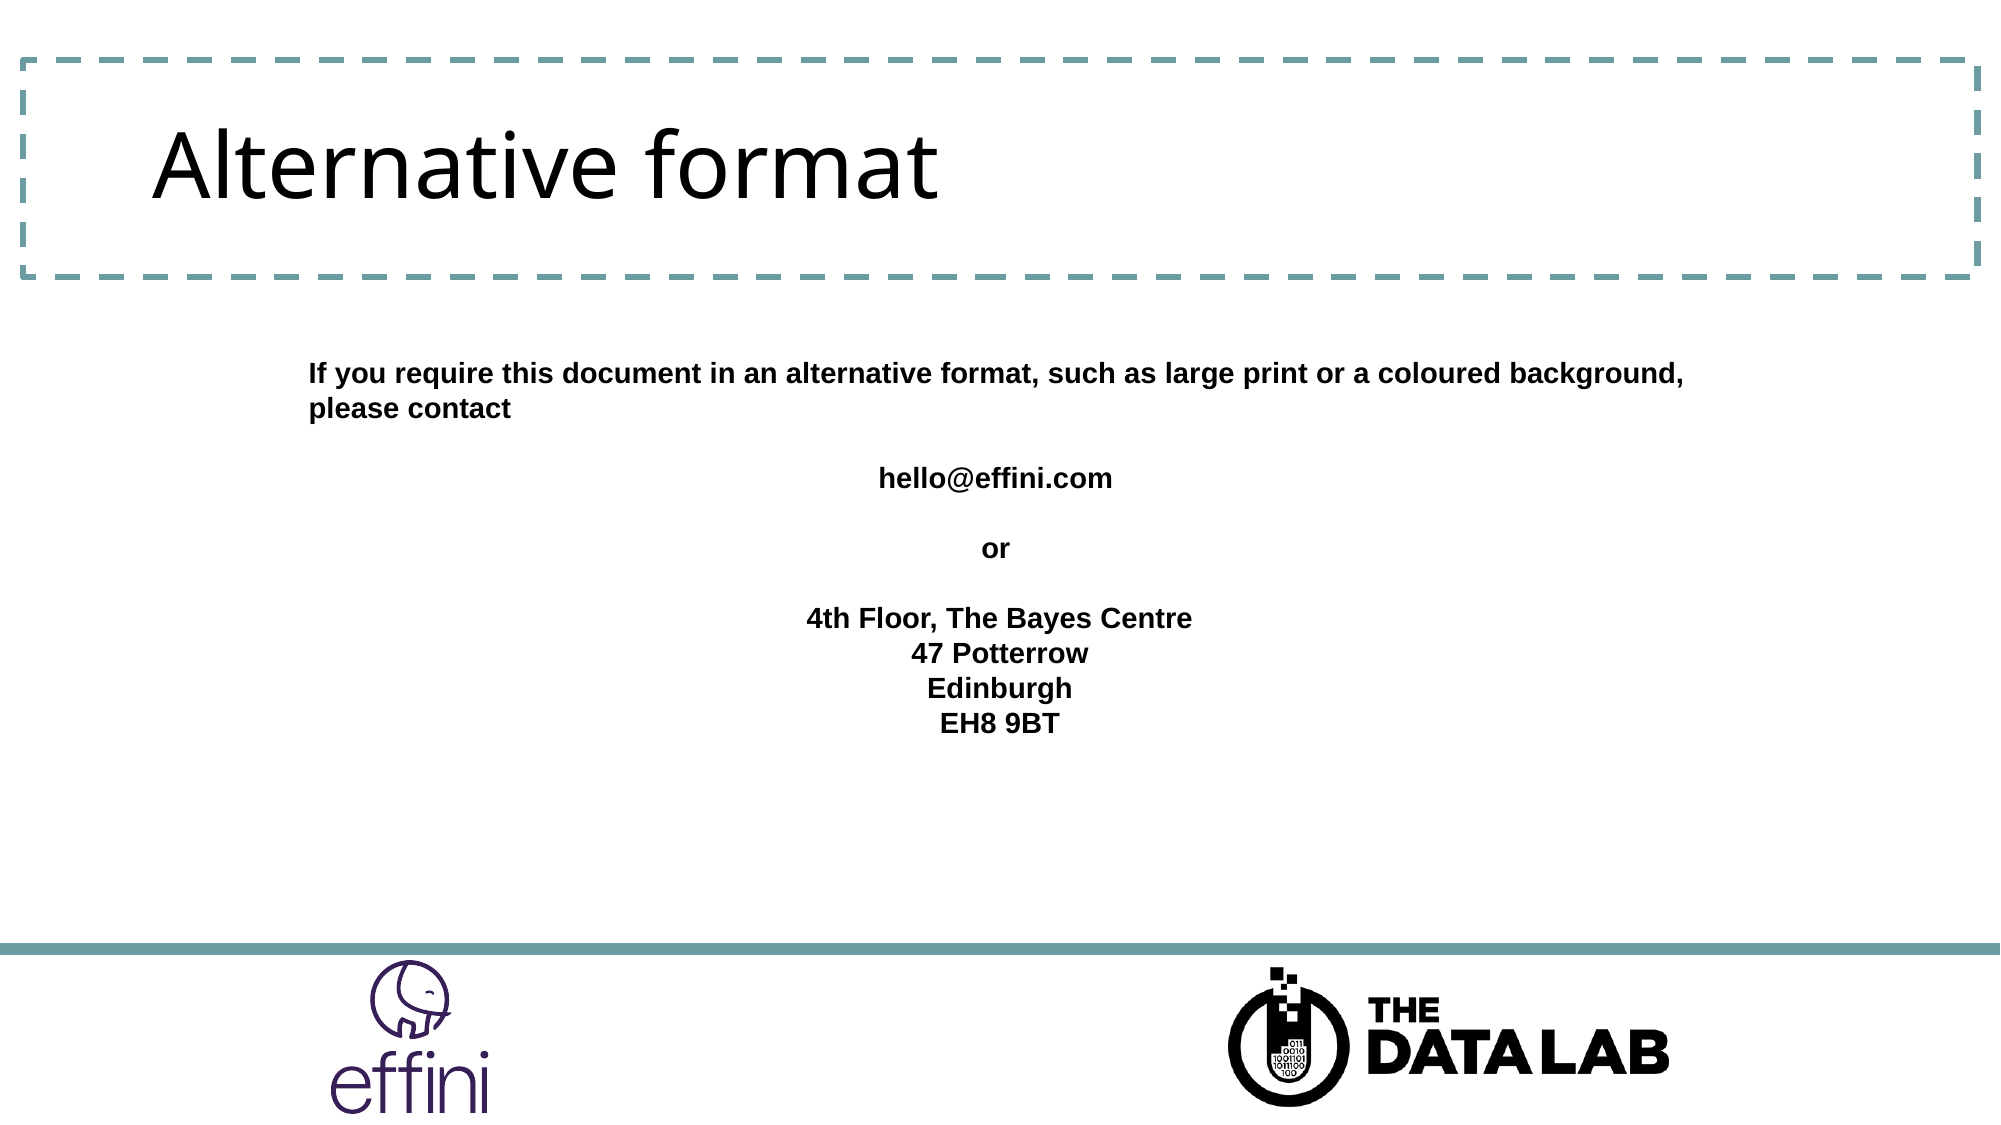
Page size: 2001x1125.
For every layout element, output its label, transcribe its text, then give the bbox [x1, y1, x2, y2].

text_box If you require this document in an alternative format, such as large print or a coloured background, please contact hello@effini.com or 4th Floor, The Bayes Centre 47 Potterrow Edinburgh EH8 9BT [293, 347, 1707, 782]
text_box [0, 943, 2000, 955]
picture [331, 960, 489, 1114]
picture [1228, 967, 1669, 1107]
title Alternative format [137, 59, 1863, 278]
